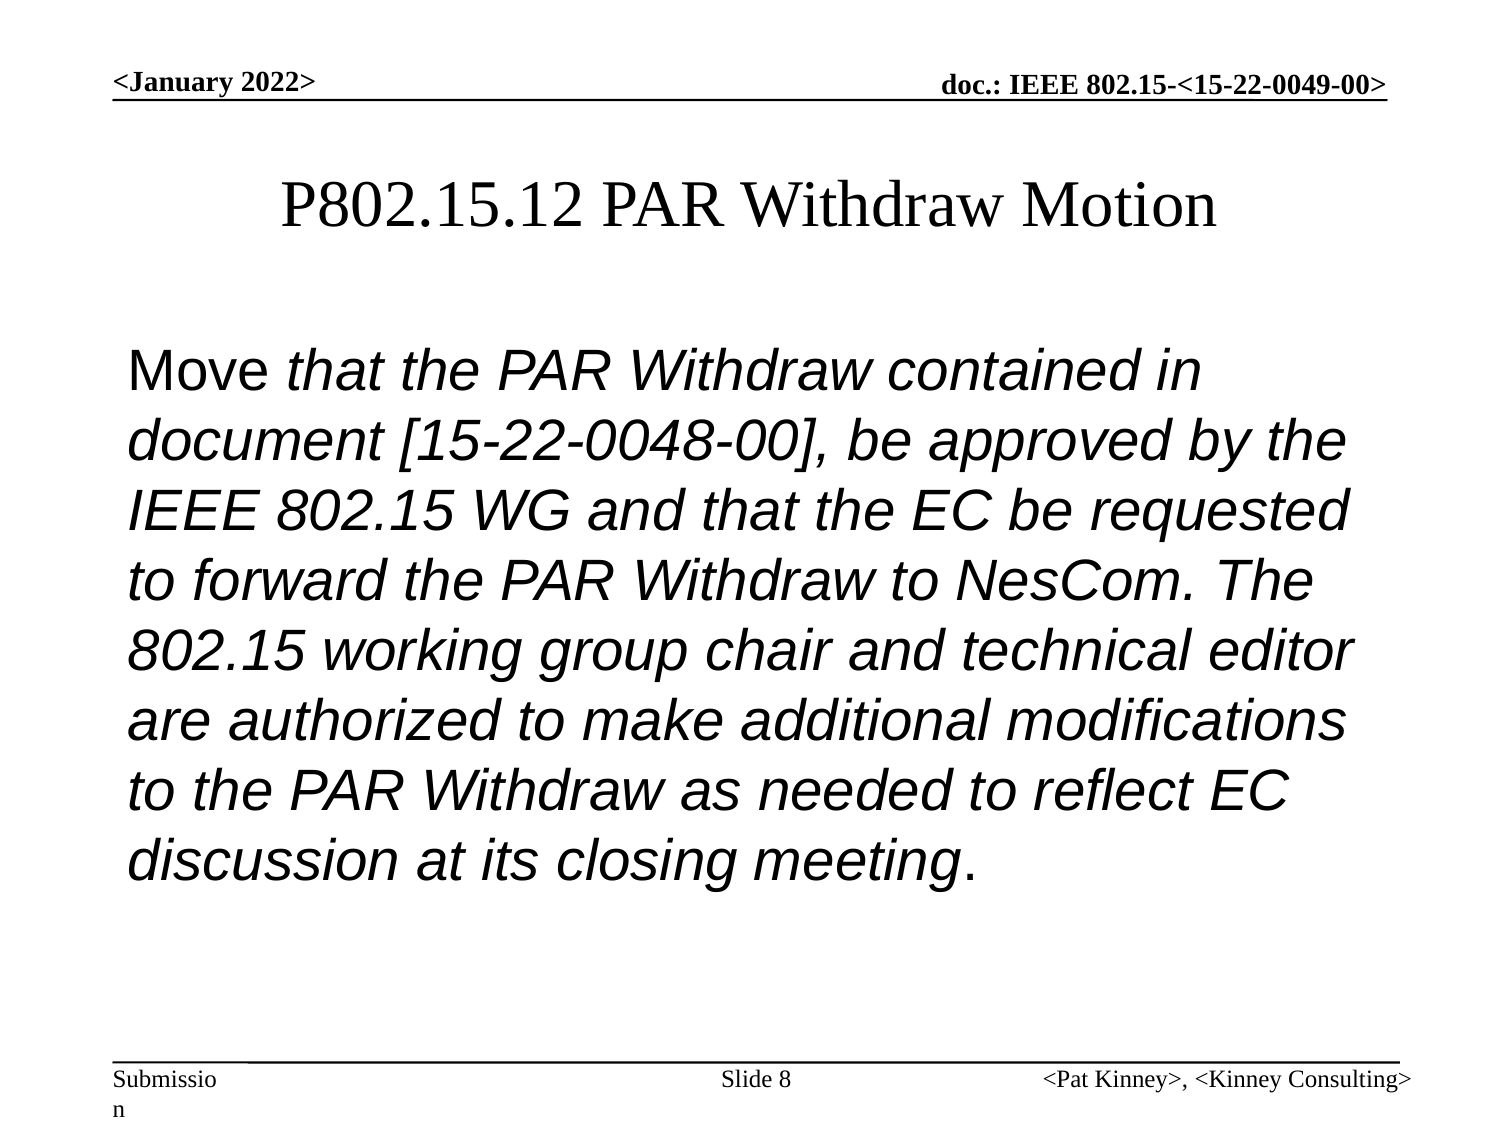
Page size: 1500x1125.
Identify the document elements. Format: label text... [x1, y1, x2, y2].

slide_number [112, 62, 375, 98]
title P802.15.12 PAR Withdraw Motion [112, 112, 1388, 288]
list Move that the PAR Withdraw contained in document [15-22-0048-00], be approved by the IEEE 802.15 WG and that the EC be requested to forward the PAR Withdraw to NesCom. The 802.15 working group chair and technical editor are authorized to make additional modifications to the PAR Withdraw as needed to reflect EC discussion at its closing meeting. [112, 324, 1388, 938]
footer <Pat Kinney>, <Kinney Consulting> [900, 1062, 1413, 1093]
slide_number Slide 8 [712, 1062, 800, 1093]
